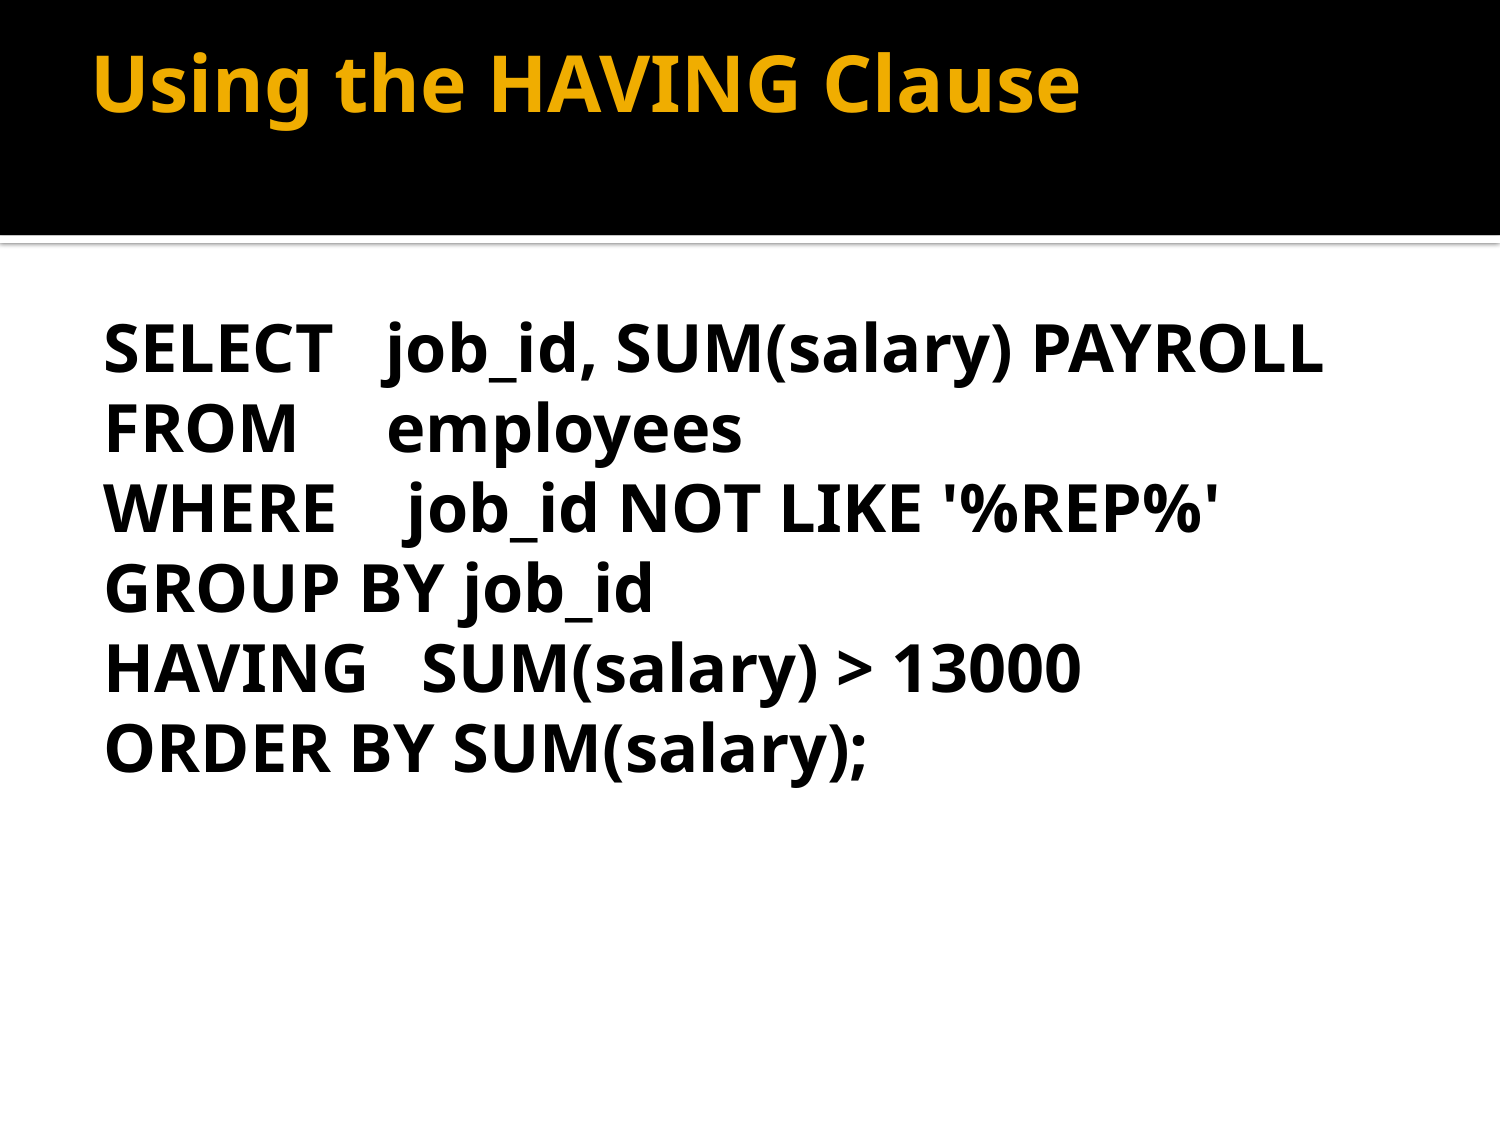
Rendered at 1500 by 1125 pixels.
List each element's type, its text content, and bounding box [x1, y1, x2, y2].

title Using the HAVING Clause [75, 25, 1425, 231]
list SELECT job_id, SUM(salary) PAYROLL FROM employees WHERE job_id NOT LIKE '%REP%' GROUP BY job_id HAVING SUM(salary) > 13000 ORDER BY SUM(salary); [74, 290, 1426, 1051]
